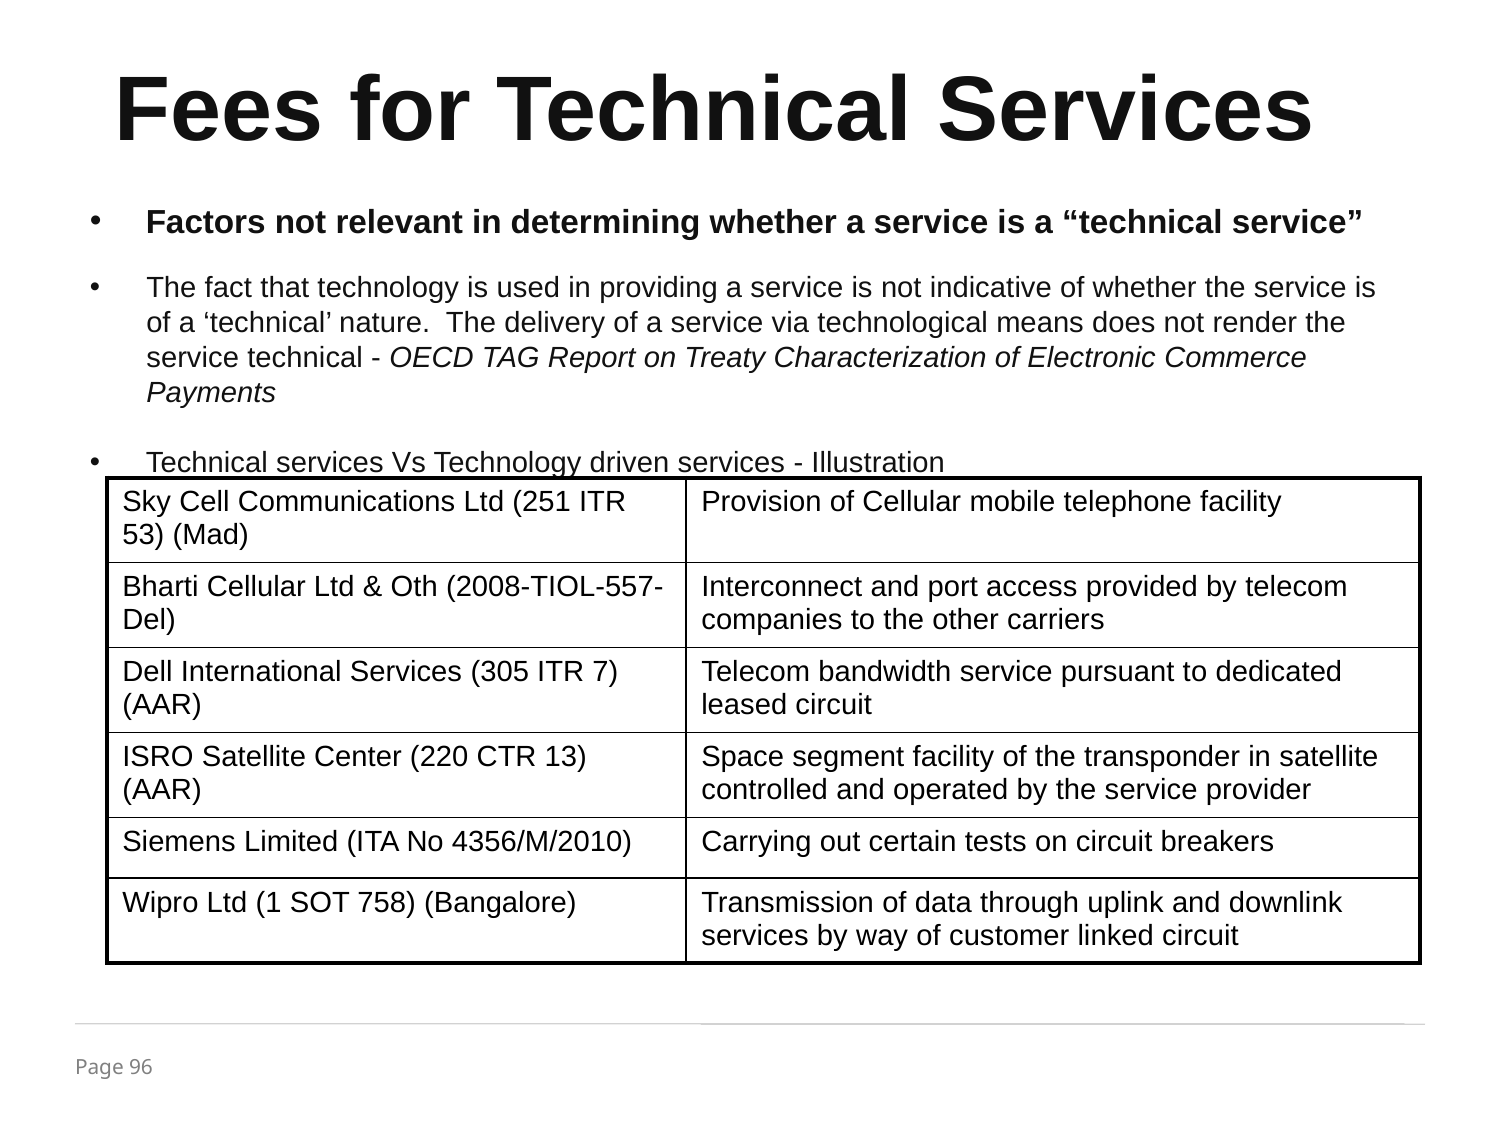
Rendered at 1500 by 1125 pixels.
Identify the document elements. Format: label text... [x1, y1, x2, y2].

table_cell ISRO Satellite Center (220 CTR 13) (AAR) [109, 733, 685, 817]
text_box Fees for Technical Services [100, 57, 1451, 200]
table_cell Interconnect and port access provided by telecom companies to the other carriers [687, 563, 1418, 647]
table_cell Wipro Ltd (1 SOT 758) (Bangalore) [109, 879, 685, 961]
table_header Provision of Cellular mobile telephone facility [687, 480, 1418, 562]
table_cell Carrying out certain tests on circuit breakers [687, 818, 1418, 877]
table_header Sky Cell Communications Ltd (251 ITR 53) (Mad) [109, 480, 685, 562]
table_cell Siemens Limited (ITA No 4356/M/2010) [109, 818, 685, 877]
table_cell Telecom bandwidth service pursuant to dedicated leased circuit [687, 648, 1418, 732]
list Factors not relevant in determining whether a service is a “technical service” The fact that technology is used in providing a service is not indicative of whether the service is of a ‘technical’ nature. The delivery of a service via technological means does not render the service technical - OECD TAG Report on Treaty Characterization of Electronic Commerce Payments Technical services Vs Technology driven services - Illustration [75, 192, 1425, 536]
table_cell Dell International Services (305 ITR 7) (AAR) [109, 648, 685, 732]
table_cell Bharti Cellular Ltd & Oth (2008-TIOL-557- Del) [109, 563, 685, 647]
table_cell Space segment facility of the transponder in satellite controlled and operated by the service provider [687, 733, 1418, 817]
table_cell Transmission of data through uplink and downlink services by way of customer linked circuit [687, 879, 1418, 961]
